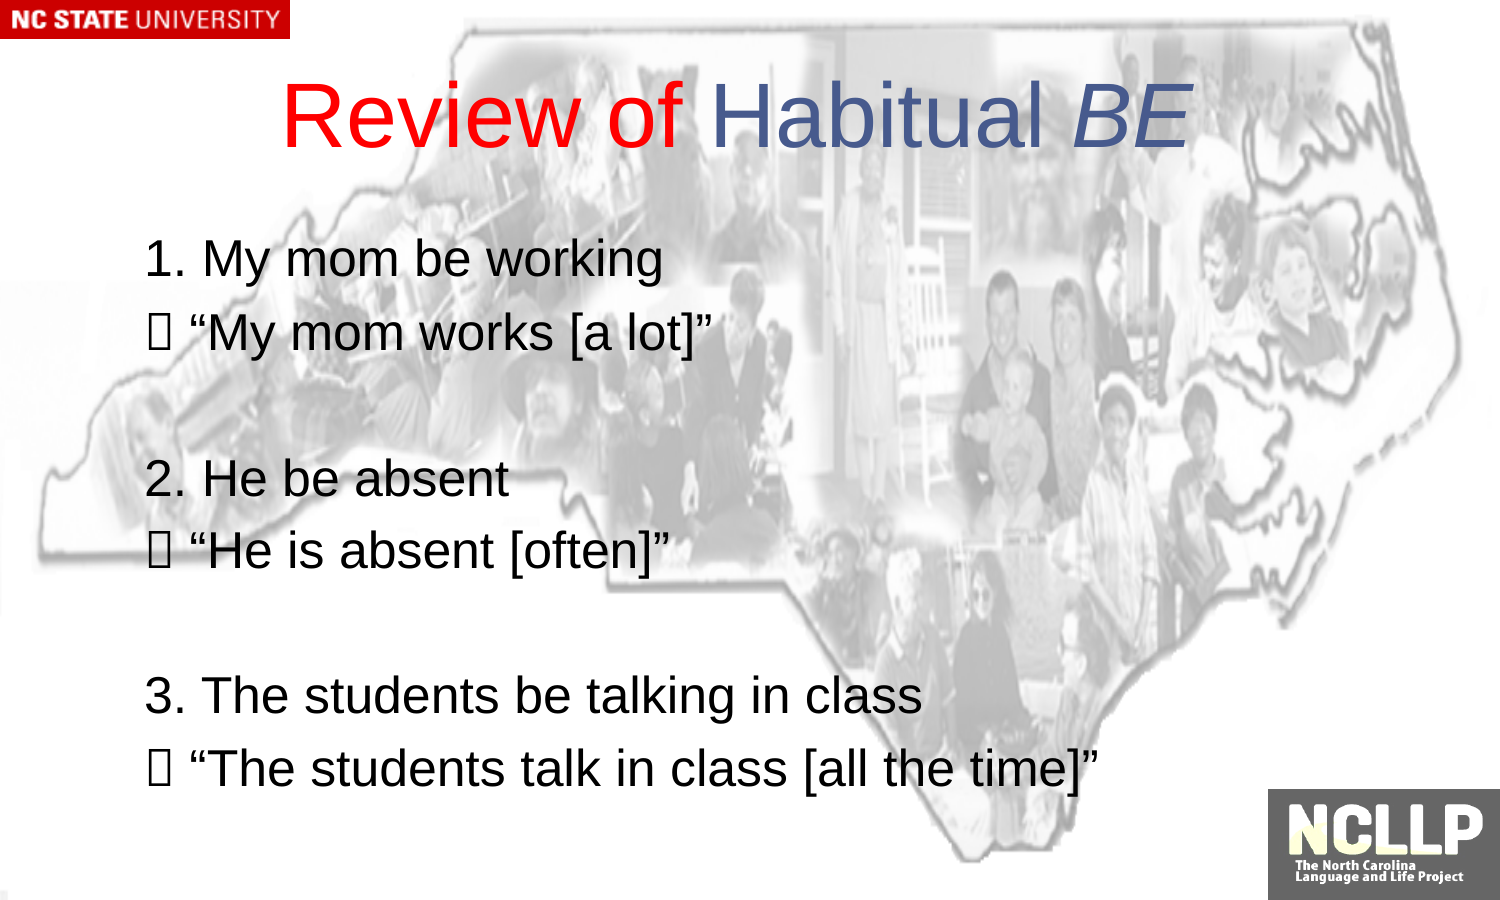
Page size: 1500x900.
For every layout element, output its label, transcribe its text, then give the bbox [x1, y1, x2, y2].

list 1. My mom be working  “My mom works [a lot]” 2. He be absent  “He is absent [often]” 3. The students be talking in class  “The students talk in class [all the time]” [75, 210, 1425, 804]
picture [1268, 789, 1500, 900]
title Review of Habitual BE [75, 36, 1425, 186]
picture [0, 0, 290, 39]
